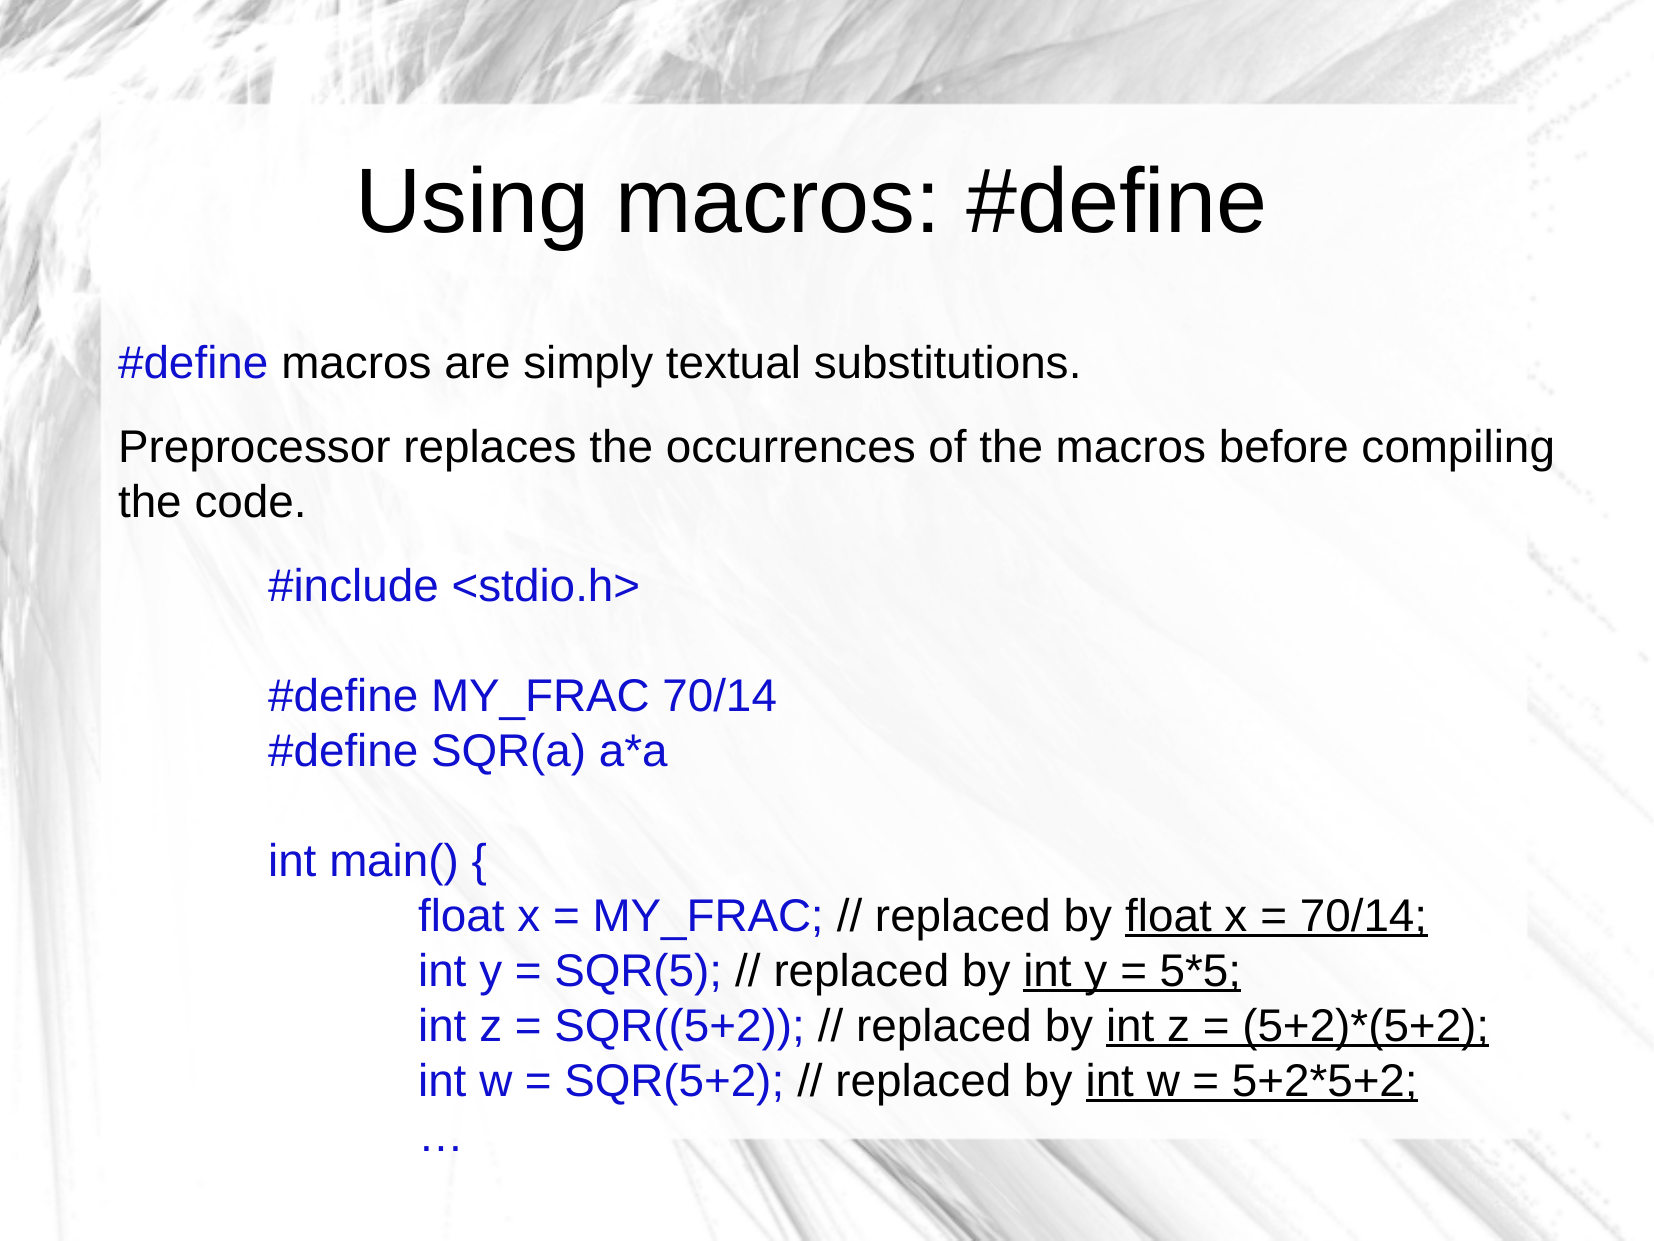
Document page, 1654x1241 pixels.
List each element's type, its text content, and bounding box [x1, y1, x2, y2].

title Using macros: #define [118, 93, 1506, 299]
list #define macros are simply textual substitutions. Preprocessor replaces the occurrences of the macros before compiling the code. #include <stdio.h> #define MY_FRAC 70/14 #define SQR(a) a*a int main() { float x = MY_FRAC; // replaced by float x = 70/14; int y = SQR(5); // replaced by int y = 5*5; int z = SQR((5+2)); // replaced by int z = (5+2)*(5+2); int w = SQR(5+2); // replaced by int w = 5+2*5+2; … [118, 332, 1571, 1121]
picture [0, 0, 1654, 1241]
